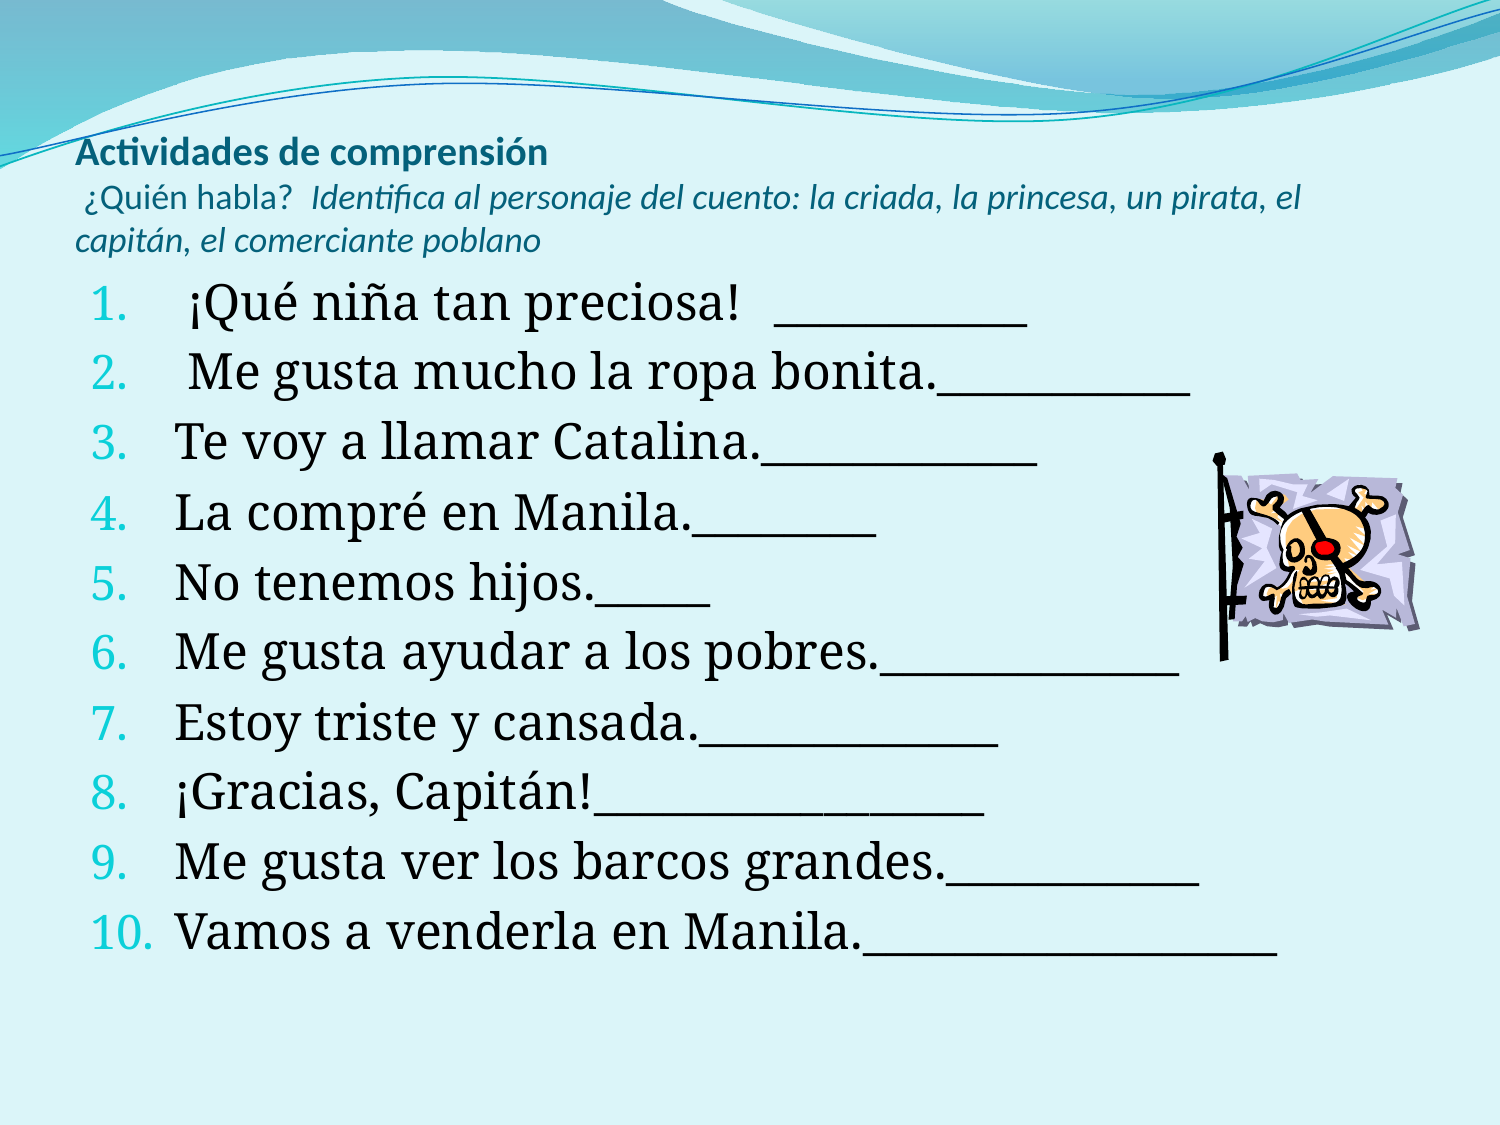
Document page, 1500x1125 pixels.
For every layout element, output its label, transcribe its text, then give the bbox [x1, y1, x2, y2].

list ¡Qué niña tan preciosa! ___________ Me gusta mucho la ropa bonita.___________ Te voy a llamar Catalina.____________ La compré en Manila.________ No tenemos hijos._____ Me gusta ayudar a los pobres._____________ Estoy triste y cansada._____________ ¡Gracias, Capitán!_________________ Me gusta ver los barcos grandes.___________ Vamos a venderla en Manila.__________________ [74, 262, 1426, 1051]
title Actividades de comprensión ¿Quién habla? Identifica al personaje del cuento: la criada, la princesa, un pirata, el capitán, el comerciante poblano [74, 115, 1426, 262]
picture [1212, 449, 1423, 664]
